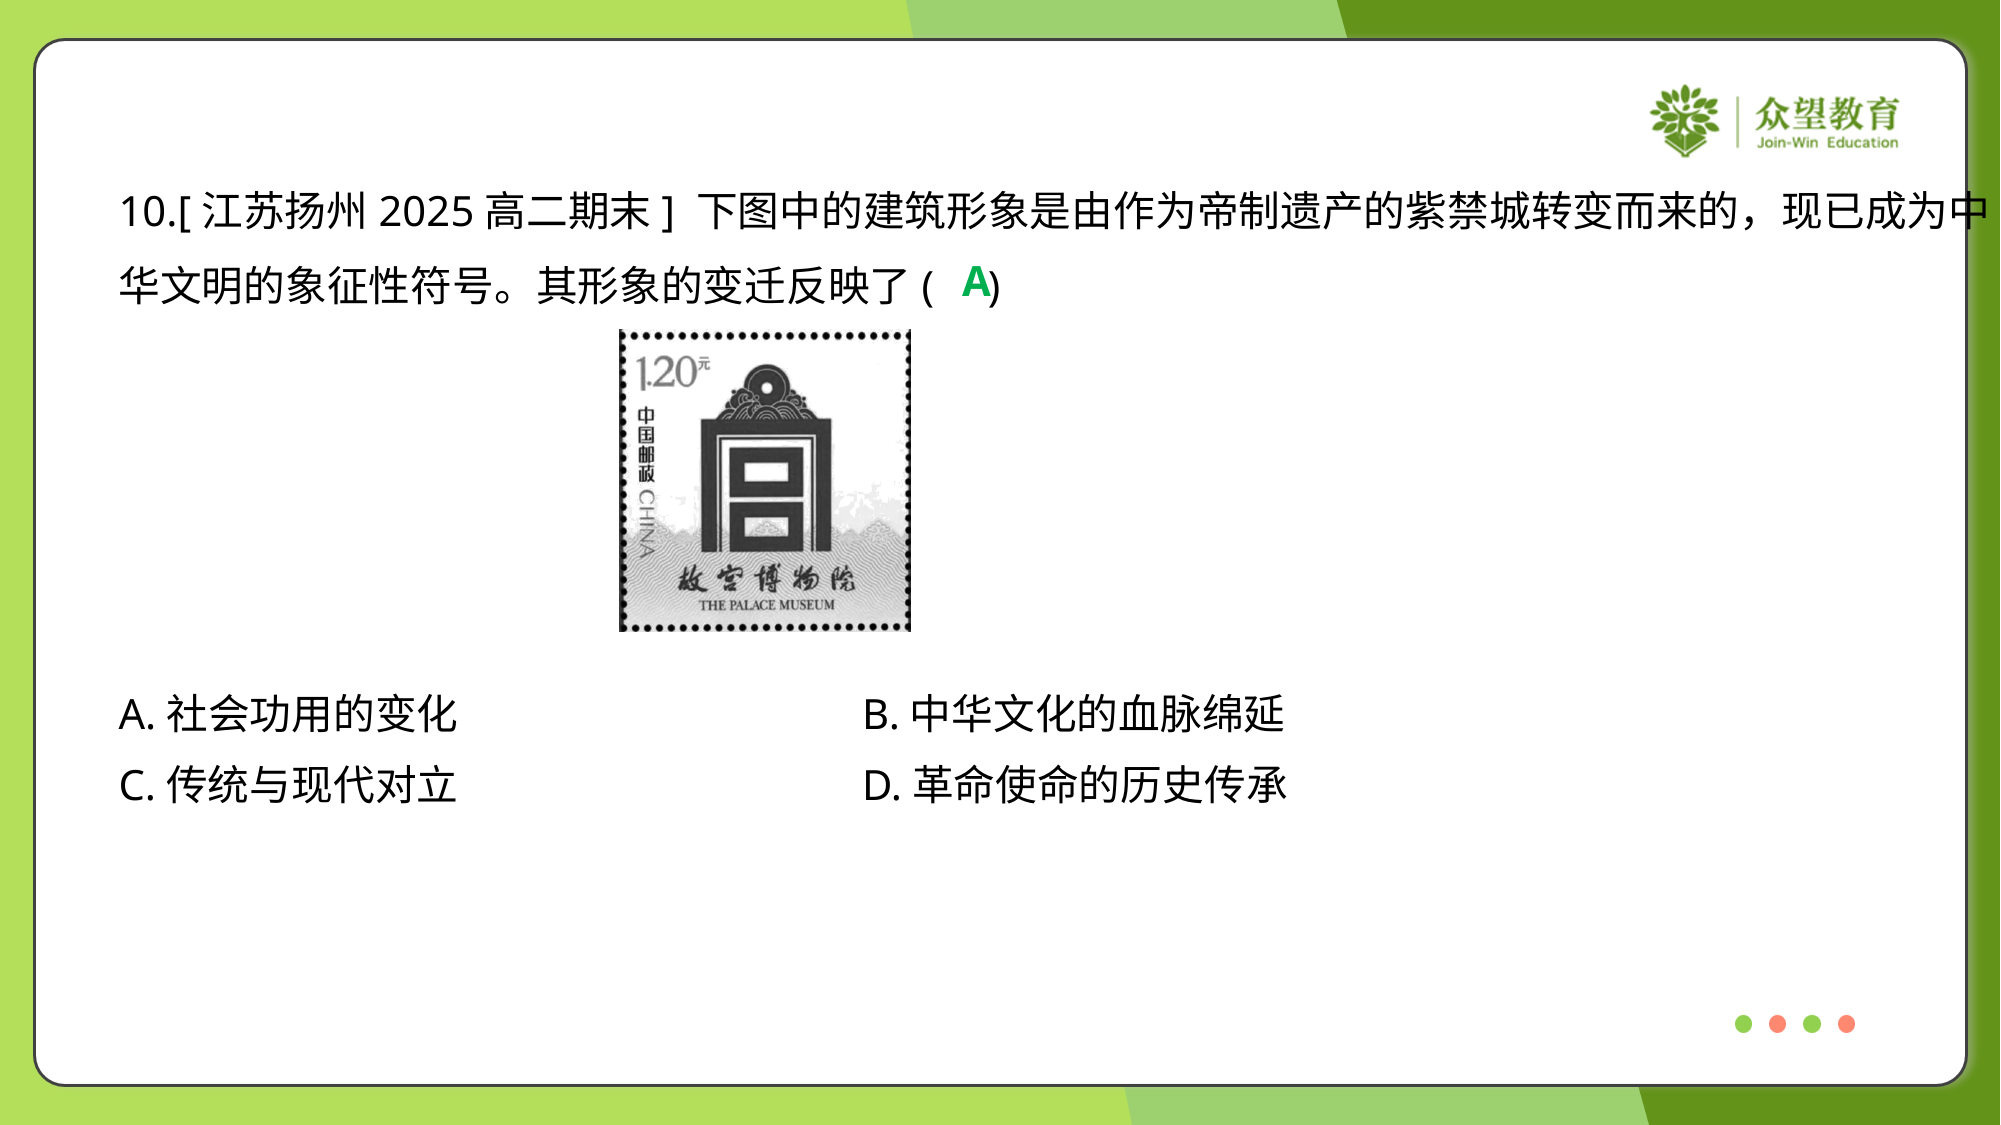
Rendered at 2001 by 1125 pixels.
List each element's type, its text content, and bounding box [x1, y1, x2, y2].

text_box [118, 529, 1883, 895]
picture [0, 0, 2000, 1125]
text_box 10.[江苏扬州2025高二期末] 下图中的建筑形象是由作为帝制遗产的紫禁城转变而来的，现已成为中 华文明的象征性符号。其形象的变迁反映了( ) [118, 159, 1571, 298]
text_box A [945, 233, 1008, 298]
